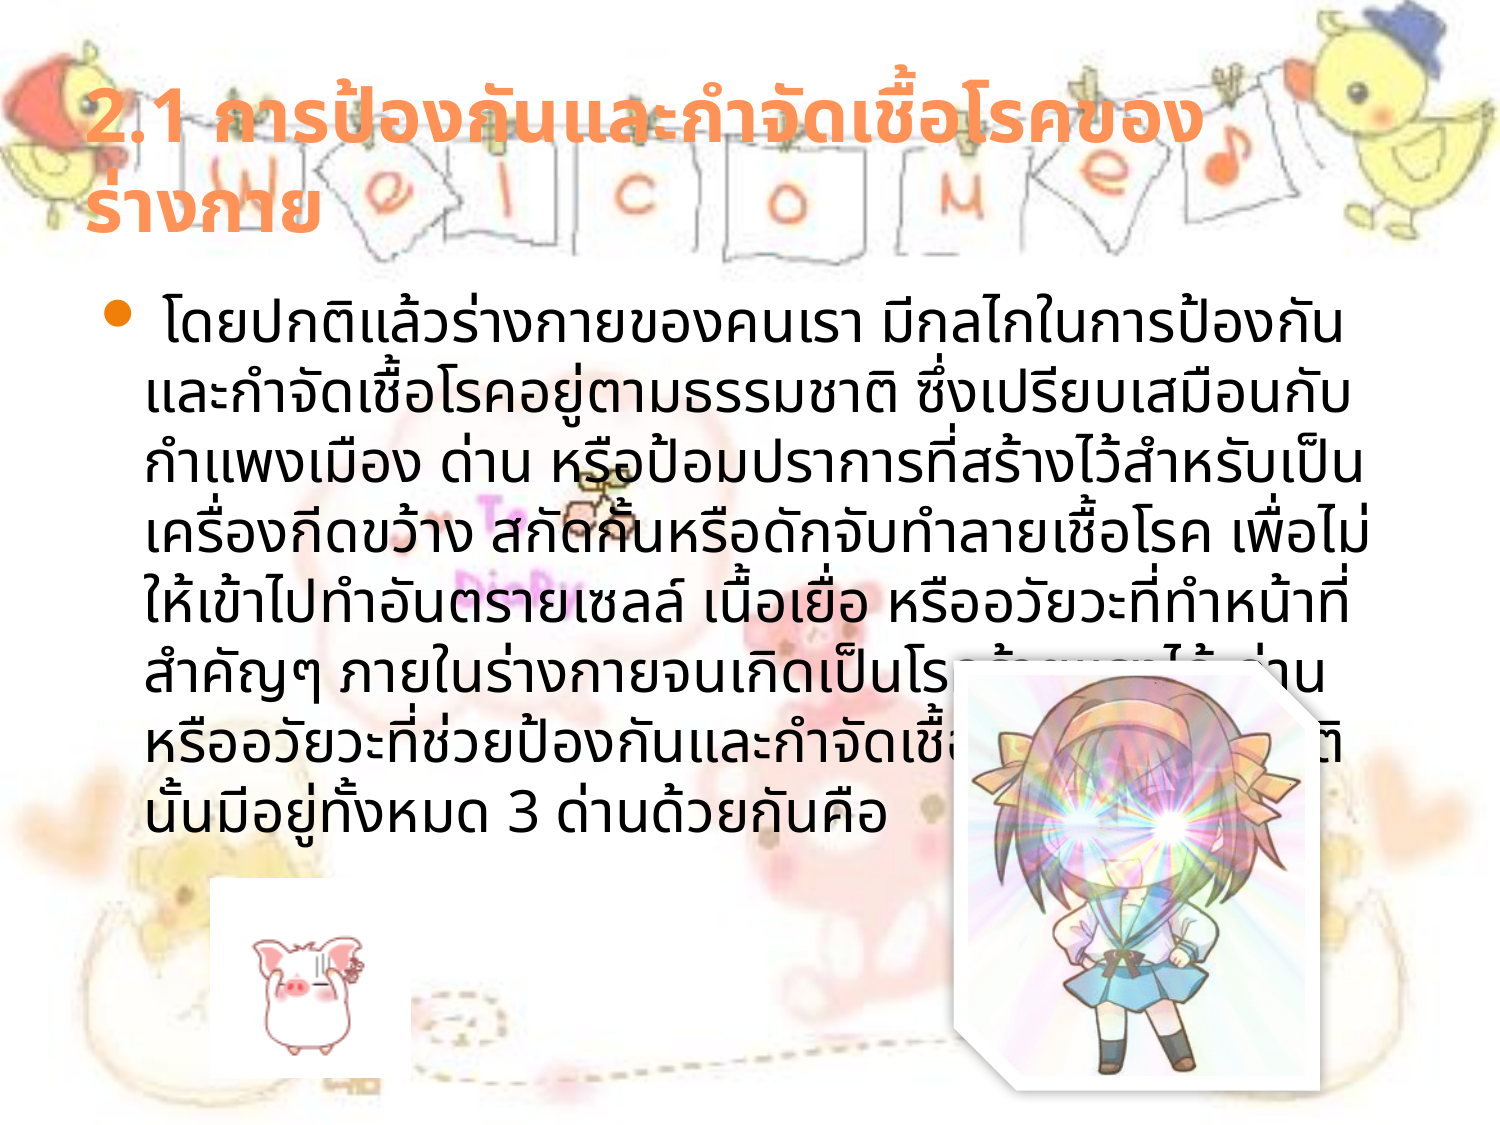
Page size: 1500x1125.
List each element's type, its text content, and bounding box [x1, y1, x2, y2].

list โดยปกติแล้วร่างกายของคนเรา มีกลไกในการป้องกันและกำจัดเชื้อโรคอยู่ตามธรรมชาติ ซึ่งเปรียบเสมือนกับกำแพงเมือง ด่าน หรือป้อมปราการที่สร้างไว้สำหรับเป็นเครื่องกีดขว้าง สกัดกั้นหรือดักจับทำลายเชื้อโรค เพื่อไม่ให้เข้าไปทำอันตรายเซลล์ เนื้อเยื่อ หรืออวัยวะที่ทำหน้าที่สำคัญๆ ภายในร่างกายจนเกิดเป็นโรคร้ายแรงได้ ด่านหรืออวัยวะที่ช่วยป้องกันและกำจัดเชื้อโรคโดยอัตโนมัตินั้นมีอยู่ทั้งหมด 3 ด่านด้วยกันคือ [70, 269, 1413, 957]
picture [0, 0, 1500, 1125]
title 2.1 การป้องกันและกำจัดเชื้อโรคของร่างกาย [70, 82, 1413, 255]
